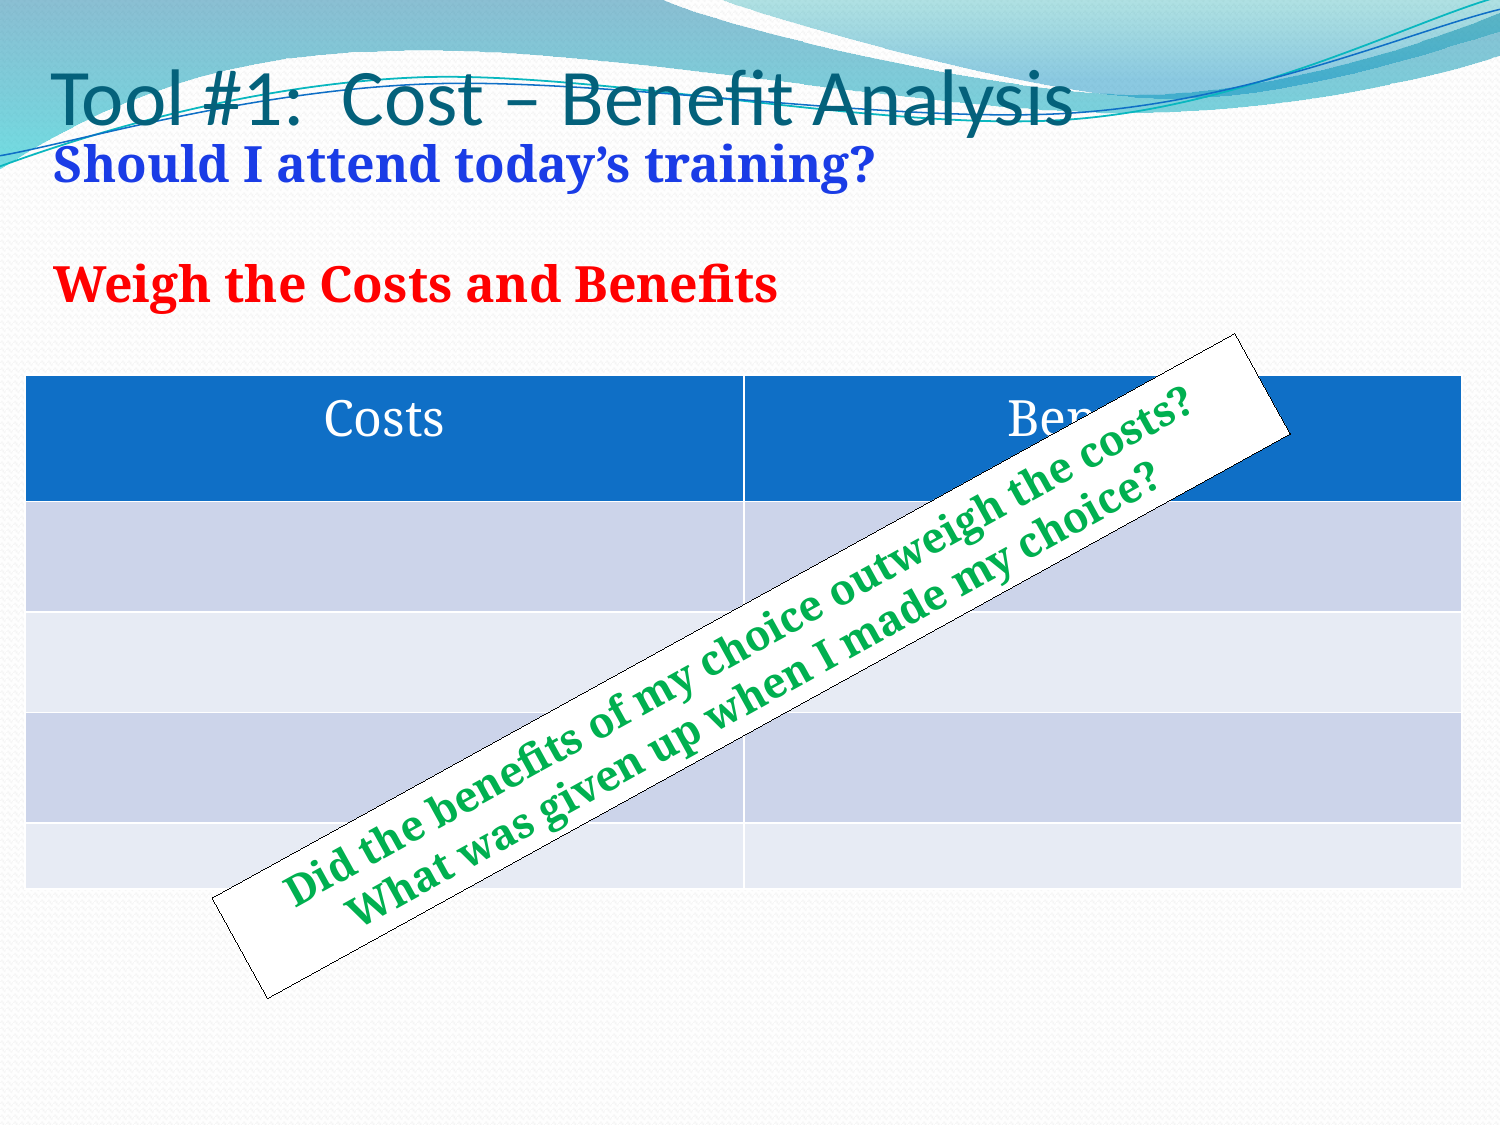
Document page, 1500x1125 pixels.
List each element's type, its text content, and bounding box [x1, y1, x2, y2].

table_cell [745, 502, 927, 603]
table_cell [745, 824, 1461, 888]
table_cell [972, 502, 1461, 611]
table_header Costs [26, 376, 743, 501]
title Tool #1: Cost – Benefit Analysis [50, 37, 1400, 124]
table_cell [26, 502, 743, 611]
table_header Benefits [745, 376, 1155, 501]
text_box Did the benefits of my choice outweigh the costs? What was given up when I made my choice? [212, 333, 1291, 999]
text_box Should I attend today’s training? Weigh the Costs and Benefits [39, 124, 1465, 320]
table_header Benefits [1171, 376, 1461, 501]
table_cell [589, 737, 743, 822]
table_cell [470, 824, 743, 888]
table_cell [26, 613, 726, 712]
table_cell [789, 613, 1461, 712]
table_cell [26, 824, 344, 888]
table_cell [26, 713, 545, 822]
table_cell [745, 713, 1461, 822]
